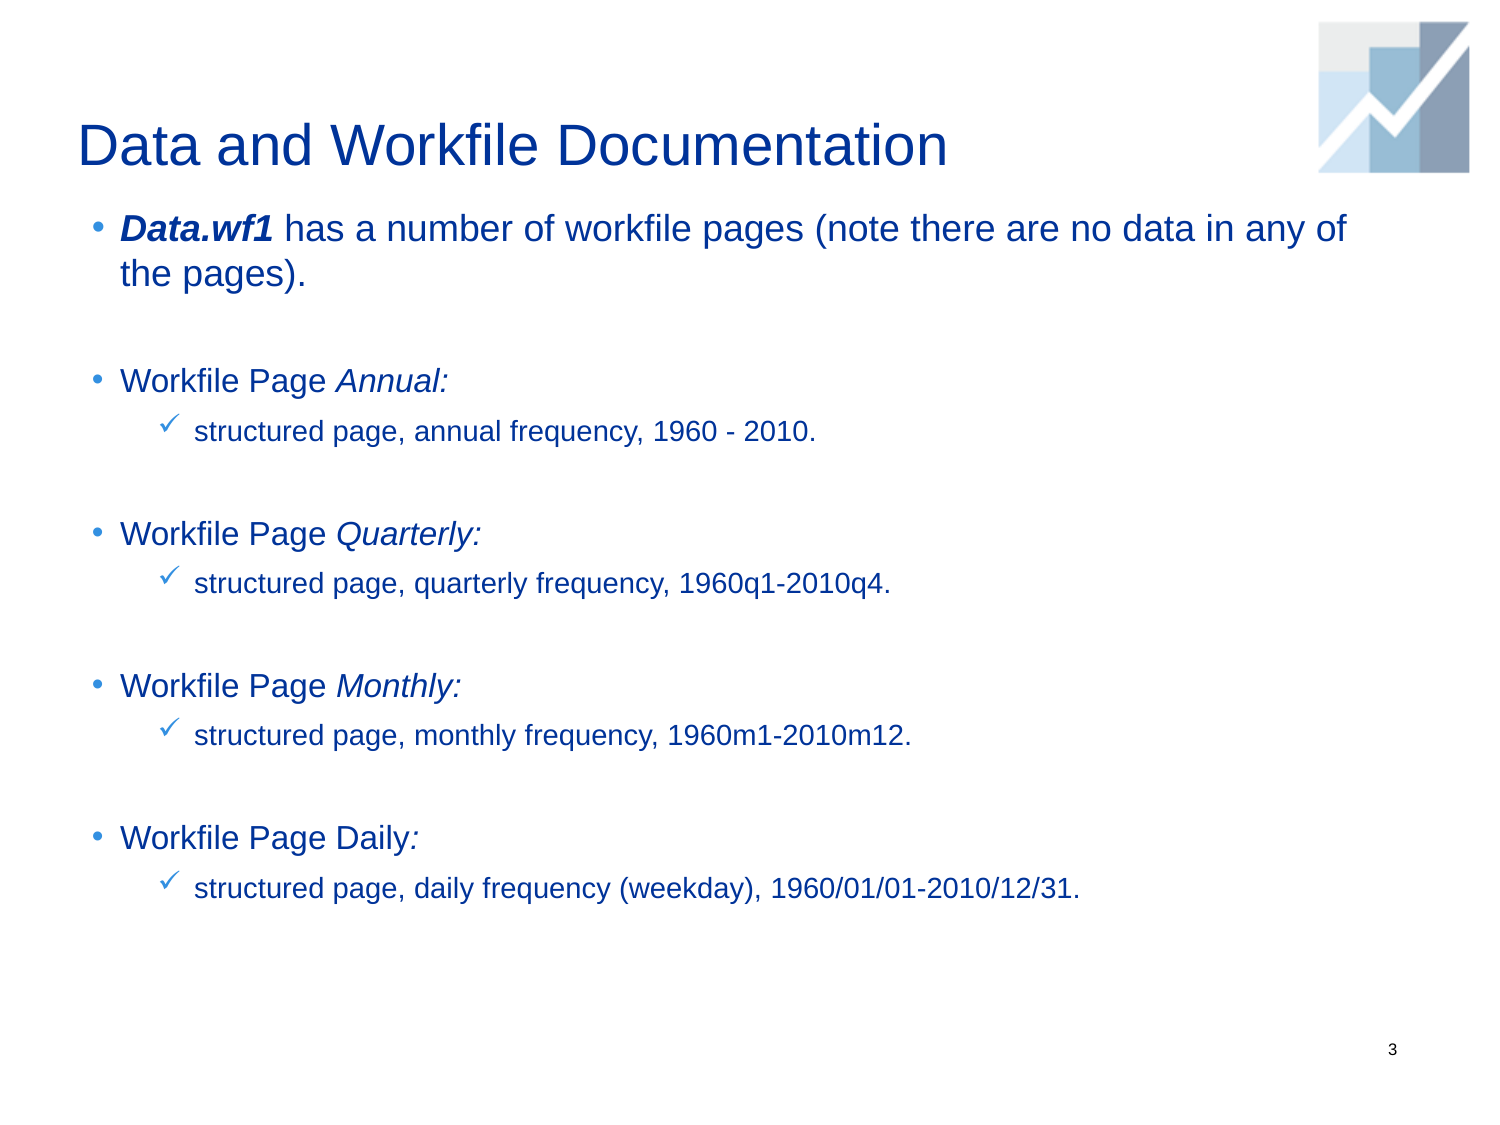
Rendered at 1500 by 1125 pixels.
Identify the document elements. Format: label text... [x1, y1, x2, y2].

slide_number 3 [1262, 1015, 1413, 1067]
list Data.wf1 has a number of workfile pages (note there are no data in any of the pages). Workfile Page Annual: structured page, annual frequency, 1960 - 2010. Workfile Page Quarterly: structured page, quarterly frequency, 1960q1-2010q4. Workfile Page Monthly: structured page, monthly frequency, 1960m1-2010m12. Workfile Page Daily: structured page, daily frequency (weekday), 1960/01/01-2010/12/31. [76, 196, 1370, 966]
picture [1300, 11, 1479, 181]
title Data and Workfile Documentation [62, 0, 1297, 185]
